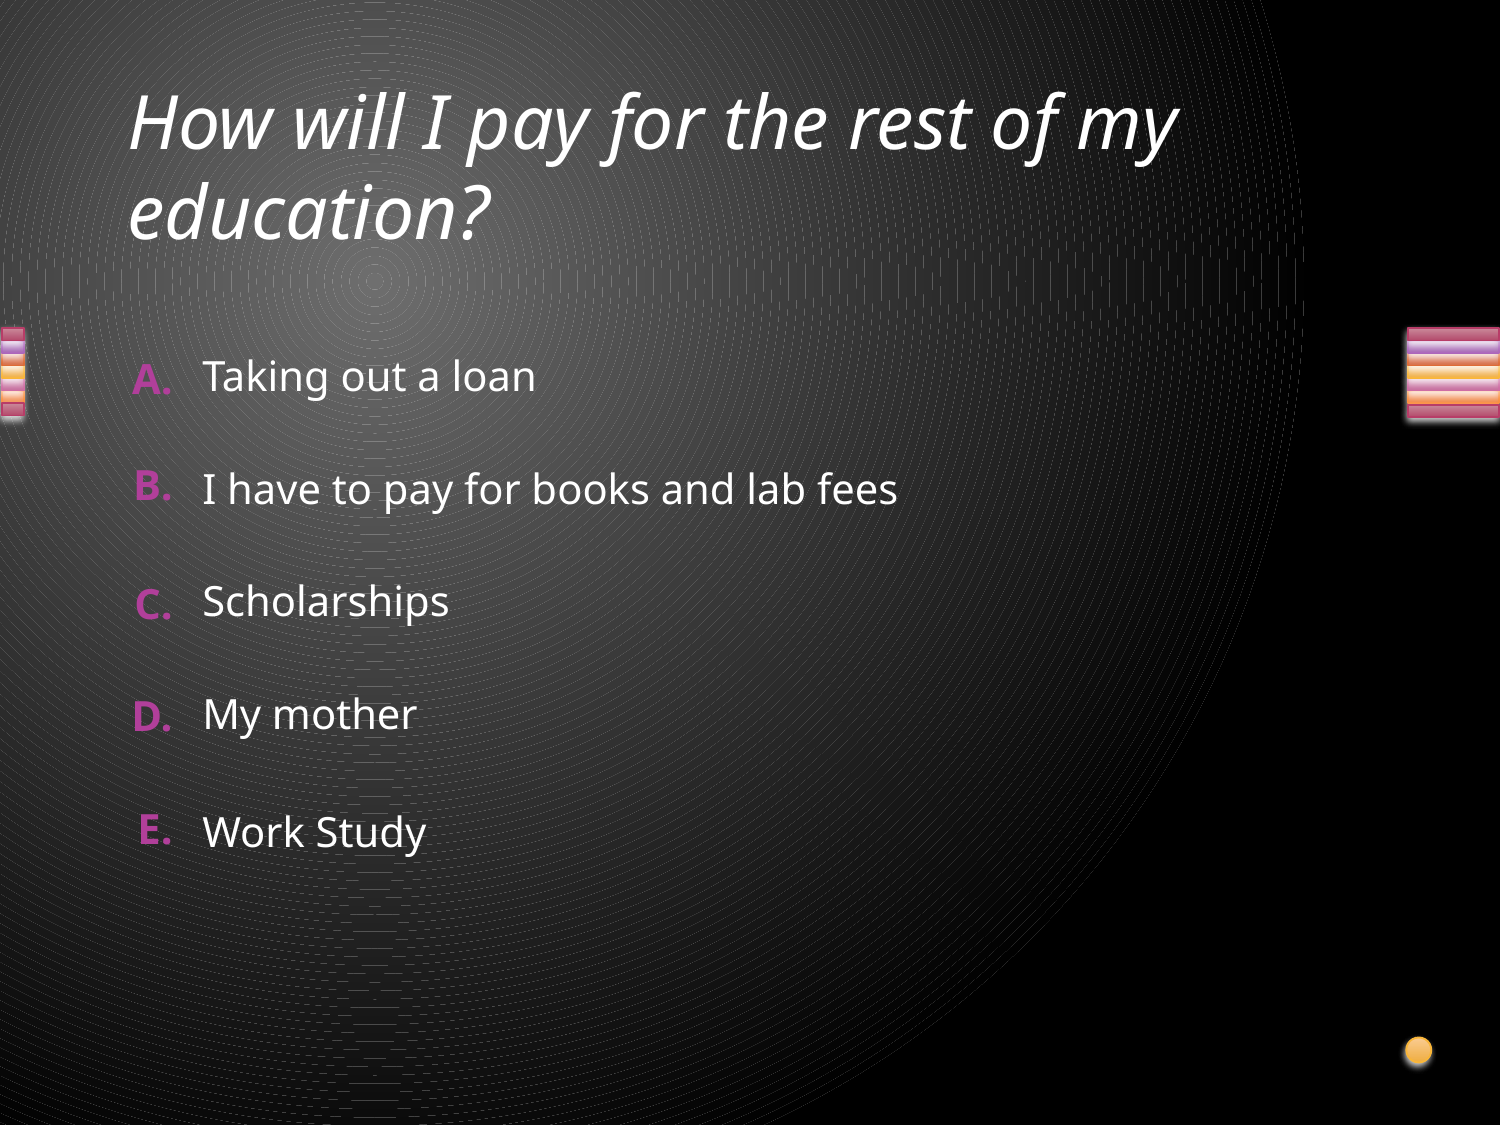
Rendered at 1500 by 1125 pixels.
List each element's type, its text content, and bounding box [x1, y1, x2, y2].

list I have to pay for books and lab fees [187, 450, 1350, 525]
list Scholarships [187, 562, 1350, 638]
title How will I pay for the rest of my education? [112, 37, 1375, 263]
list Taking out a loan [187, 337, 1350, 413]
list My mother [187, 675, 1350, 750]
list Work Study [187, 787, 1263, 875]
